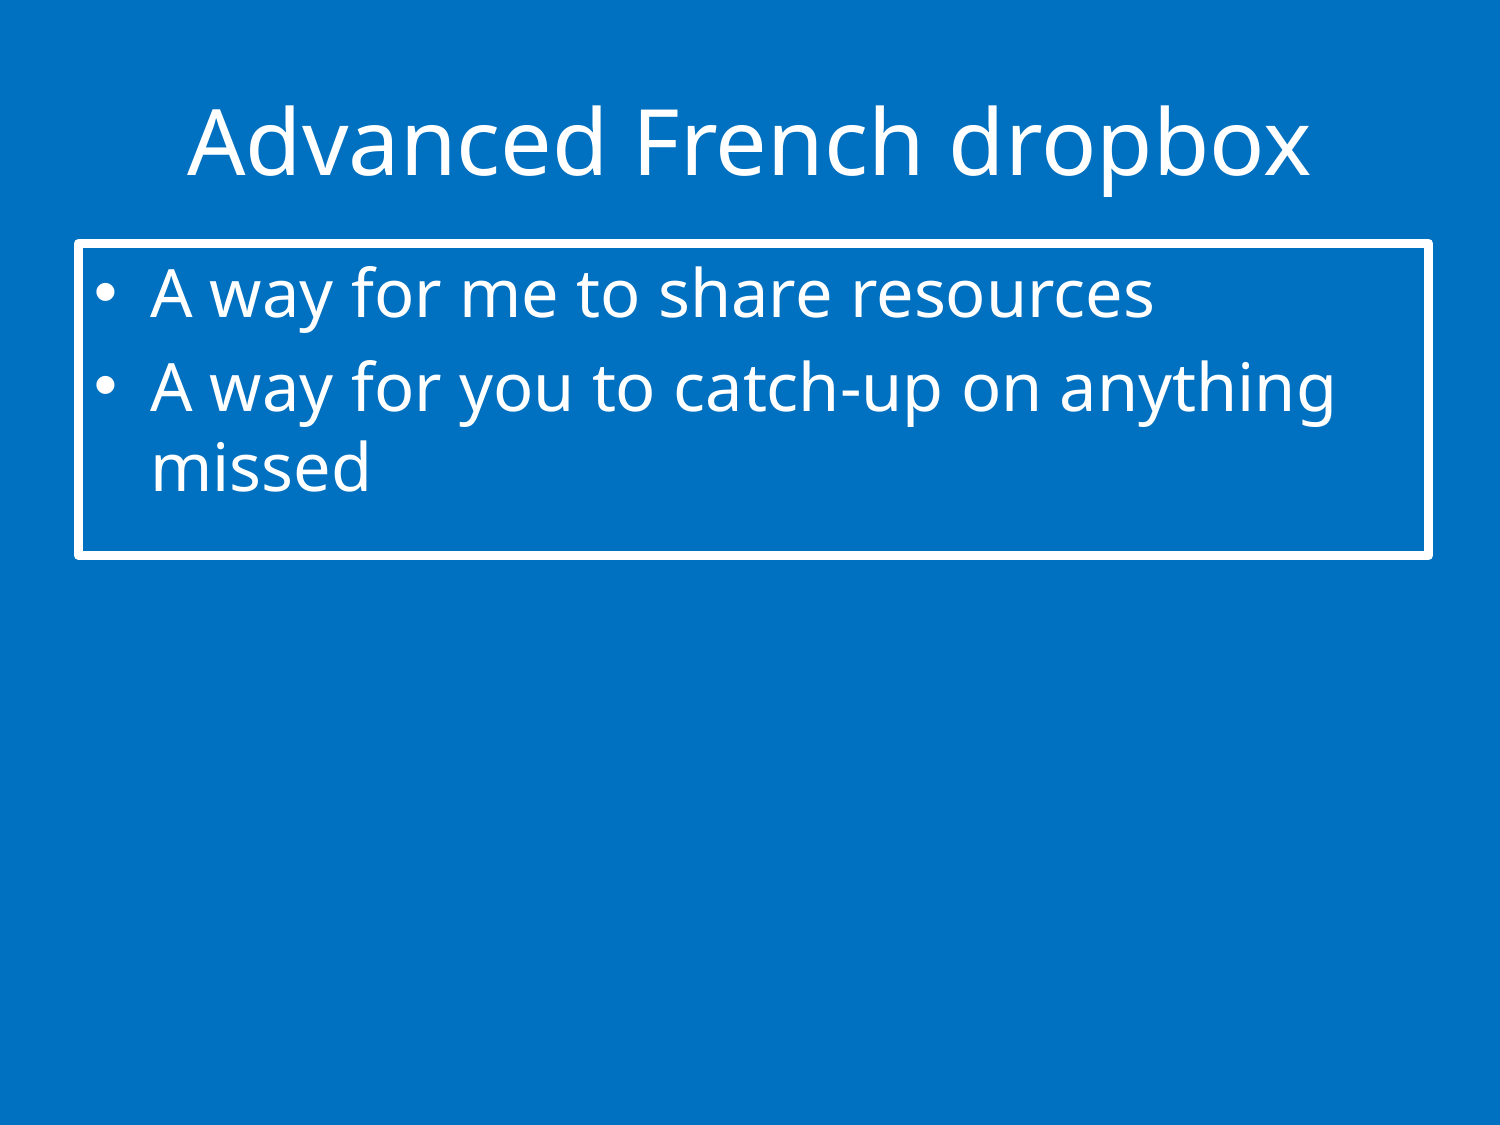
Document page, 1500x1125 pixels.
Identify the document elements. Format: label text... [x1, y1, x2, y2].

list A way for me to share resources A way for you to catch-up on anything missed [78, 243, 1429, 556]
title Advanced French dropbox [75, 45, 1425, 233]
